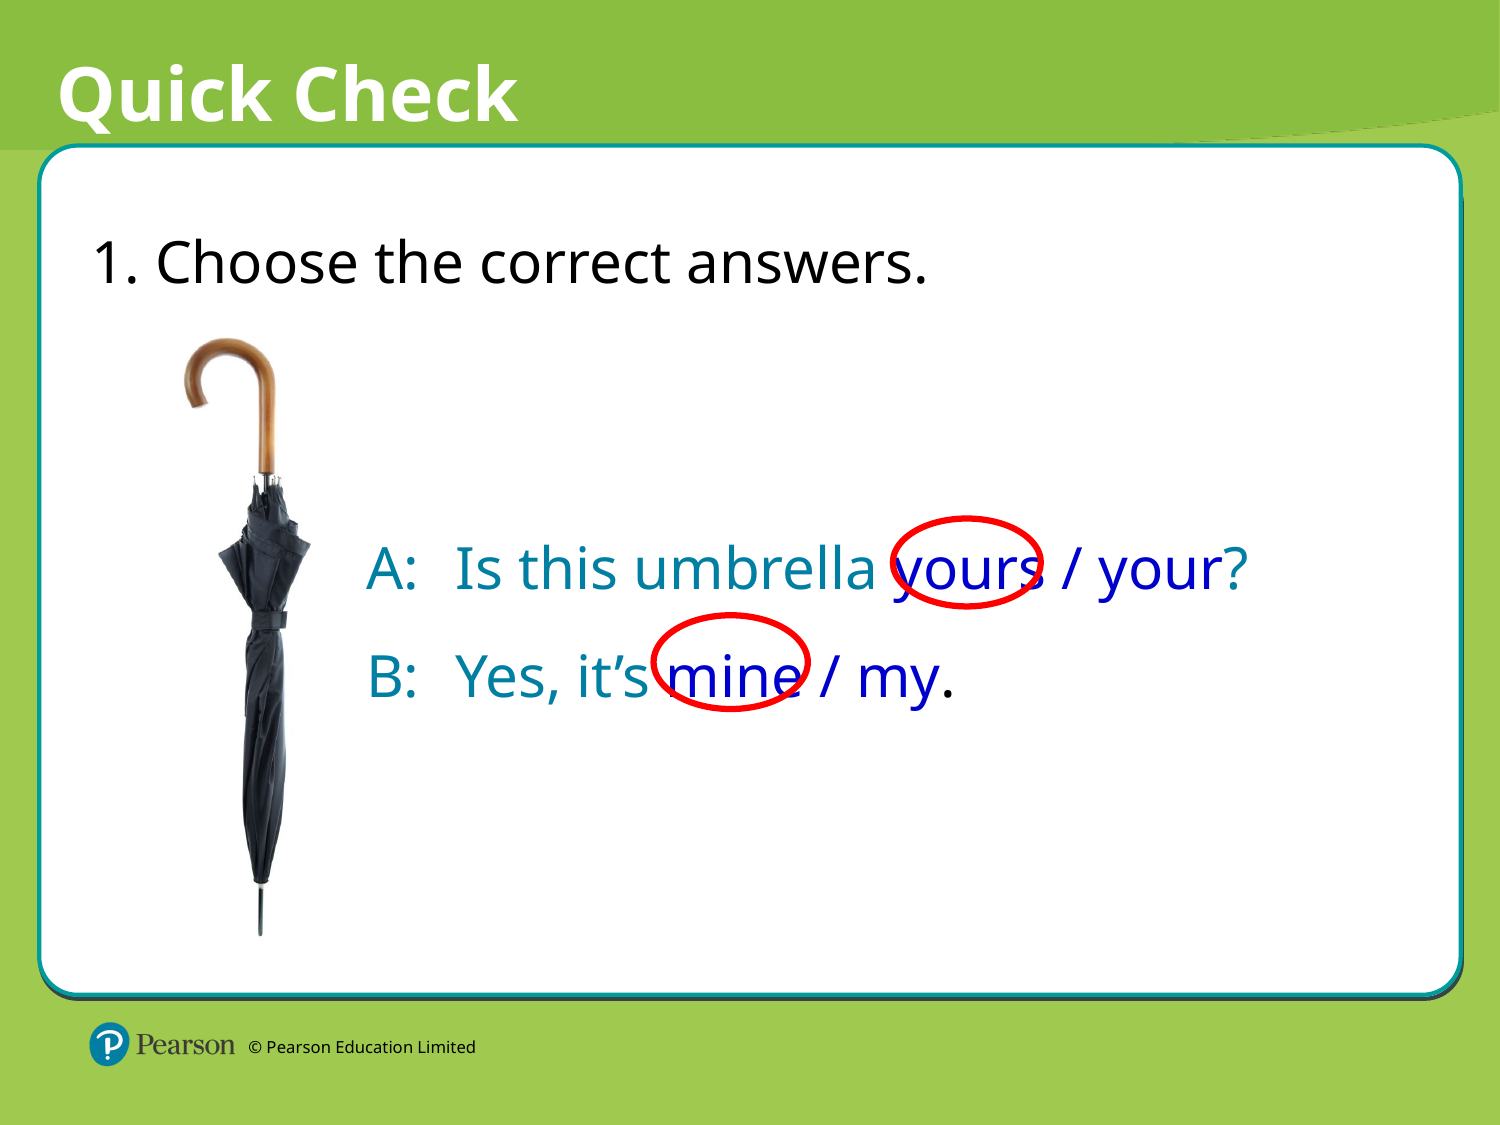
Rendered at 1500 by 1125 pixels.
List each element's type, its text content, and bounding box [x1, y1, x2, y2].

text_box [37, 143, 1463, 997]
text_box 1. Choose the correct answers. [76, 217, 1438, 303]
text_box [890, 516, 1043, 609]
picture [69, 1002, 255, 1086]
text_box A: Is this umbrella yours / your? B: Yes, it’s mine / my. [351, 485, 1435, 717]
text_box [651, 613, 810, 712]
picture [123, 313, 334, 963]
text_box Quick Check [41, 39, 1189, 145]
